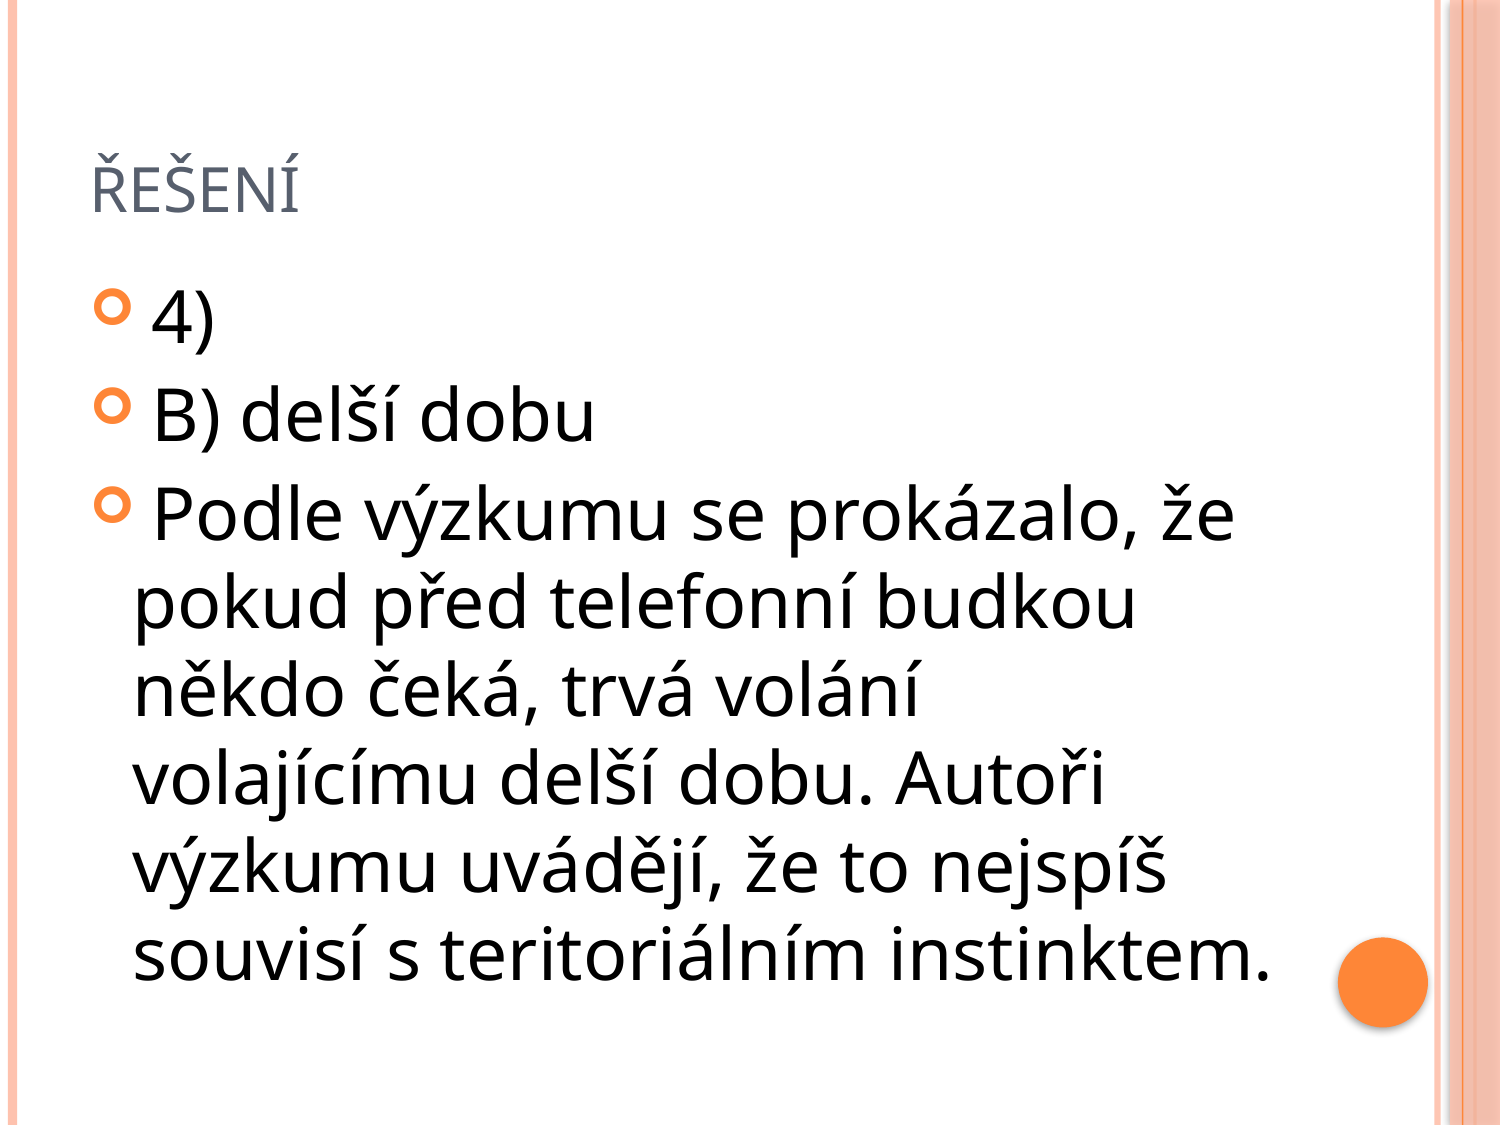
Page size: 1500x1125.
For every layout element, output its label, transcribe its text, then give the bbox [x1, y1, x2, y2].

title ŘEŠENÍ [75, 45, 1300, 233]
list 4) B) delší dobu Podle výzkumu se prokázalo, že pokud před telefonní budkou někdo čeká, trvá volání volajícímu delší dobu. Autoři výzkumu uvádějí, že to nejspíš souvisí s teritoriálním instinktem. [75, 262, 1300, 1062]
